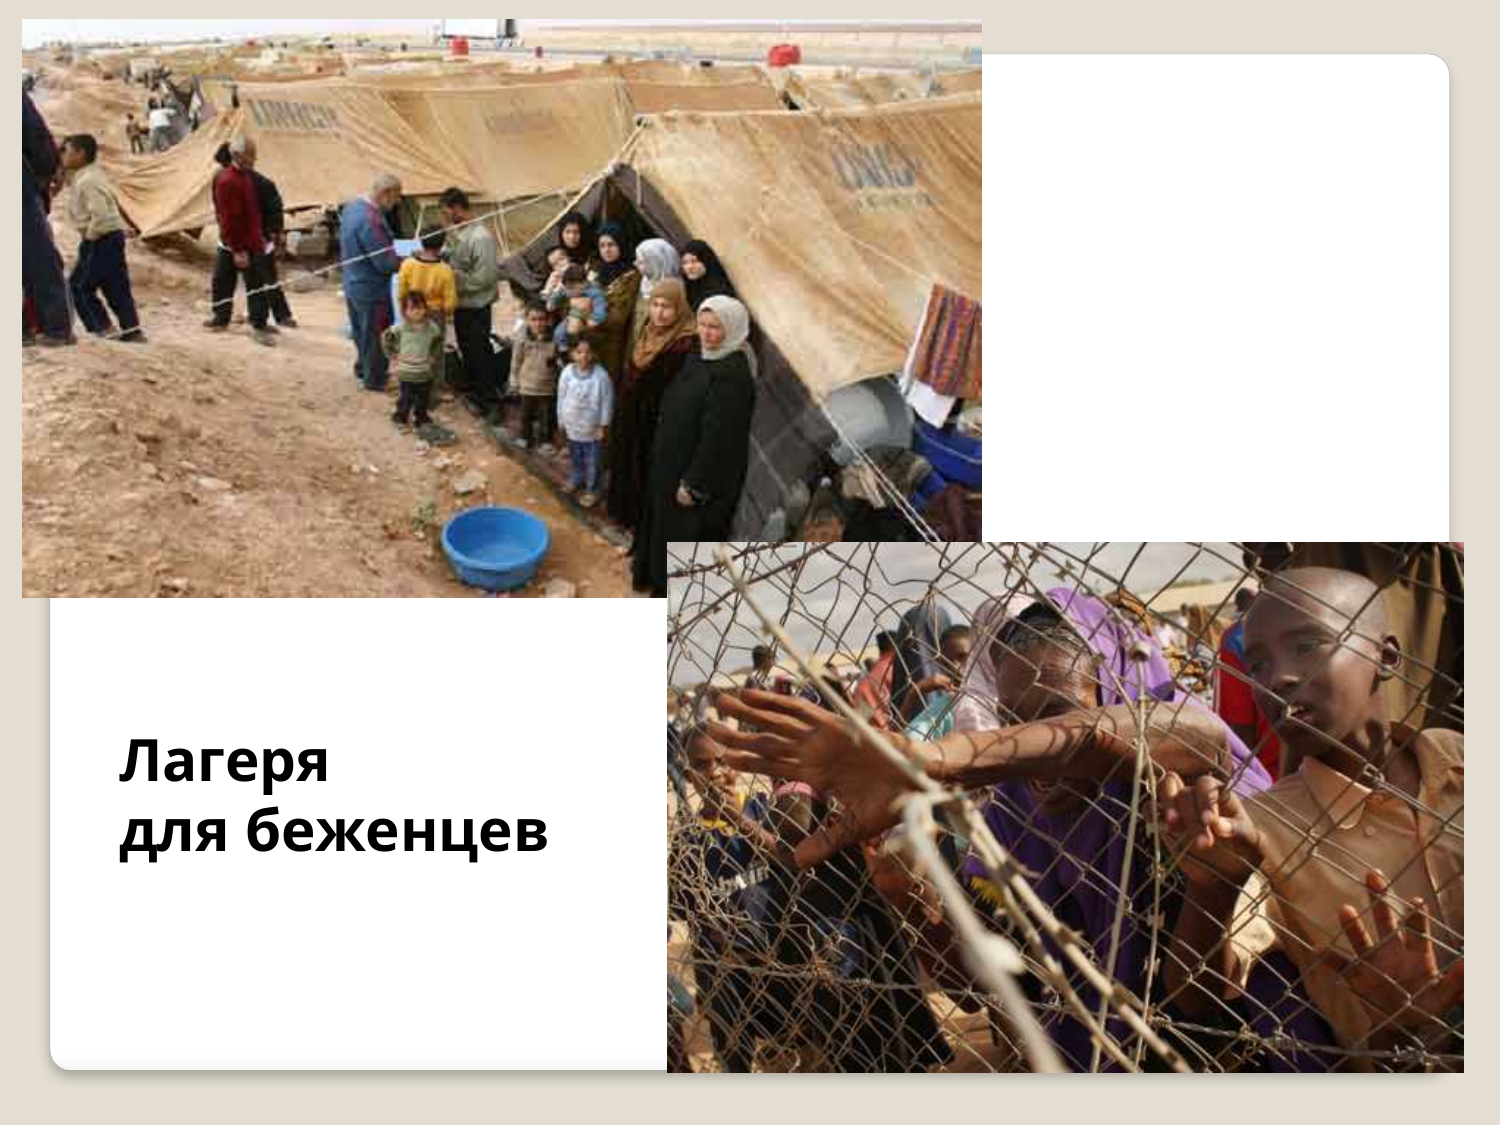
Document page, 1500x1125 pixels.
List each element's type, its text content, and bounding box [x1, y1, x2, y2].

picture [22, 18, 1464, 1074]
text_box Лагеря для беженцев [104, 715, 565, 871]
